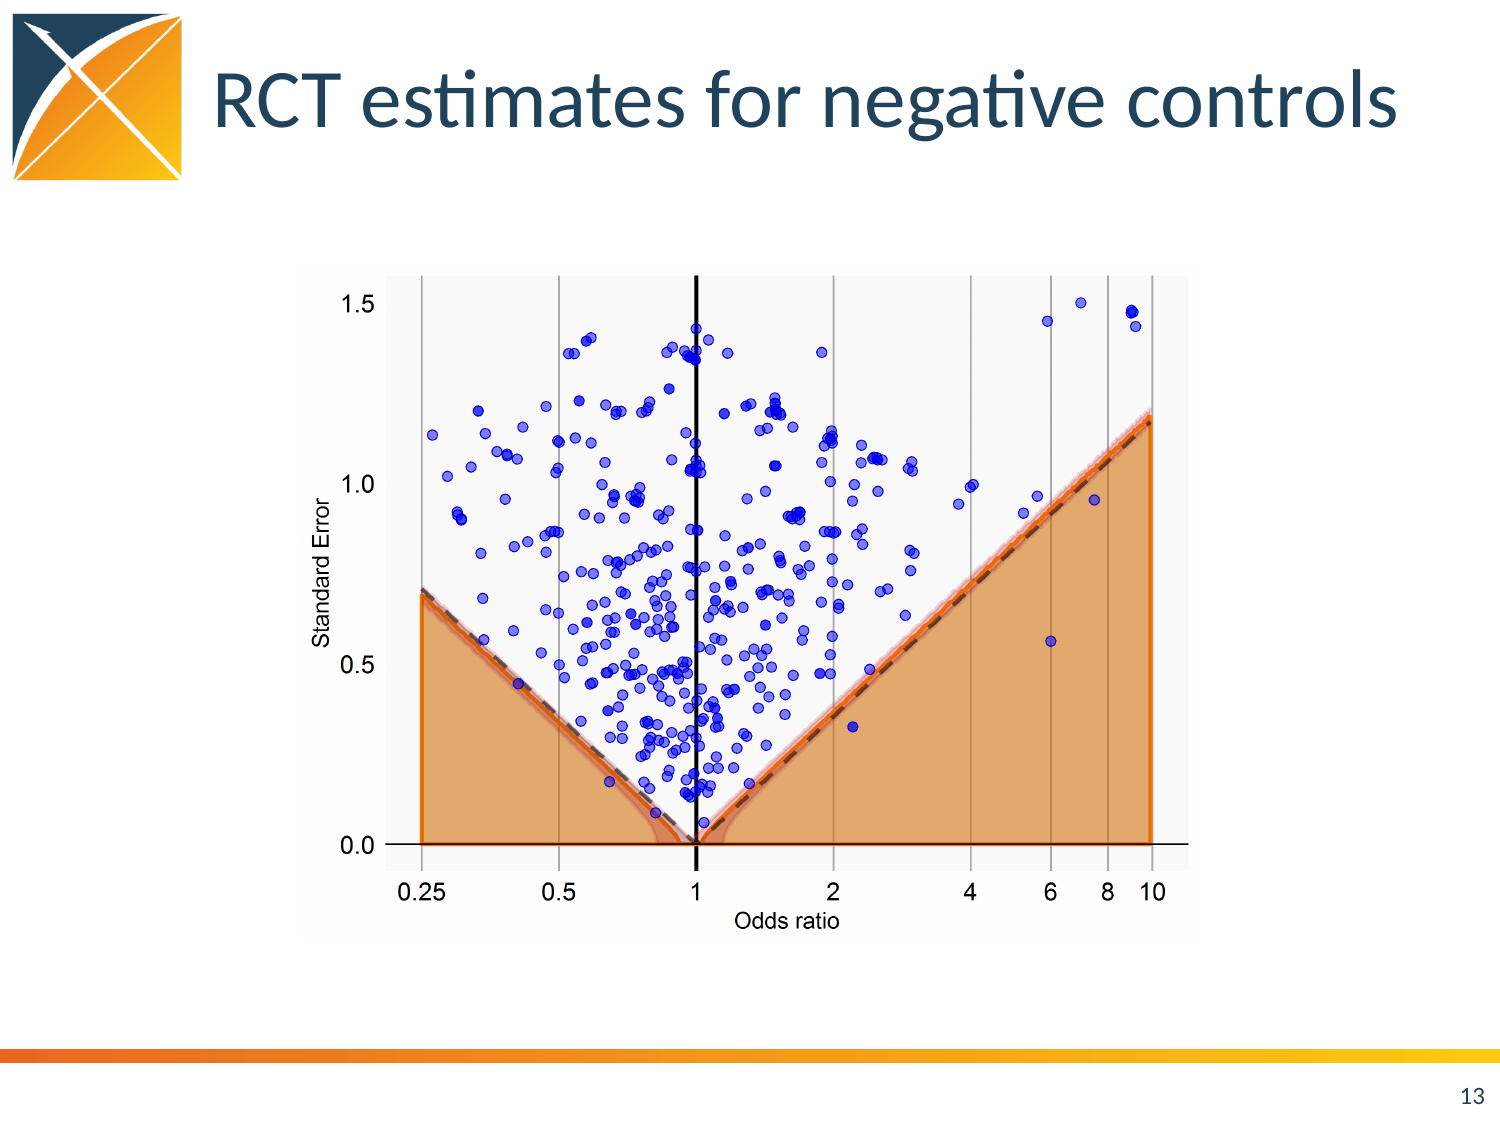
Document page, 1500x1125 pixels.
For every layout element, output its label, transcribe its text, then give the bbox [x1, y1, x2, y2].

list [299, 264, 1201, 941]
slide_number 13 [1149, 1065, 1500, 1125]
picture [0, 0, 206, 200]
title RCT estimates for negative controls [187, 24, 1425, 163]
